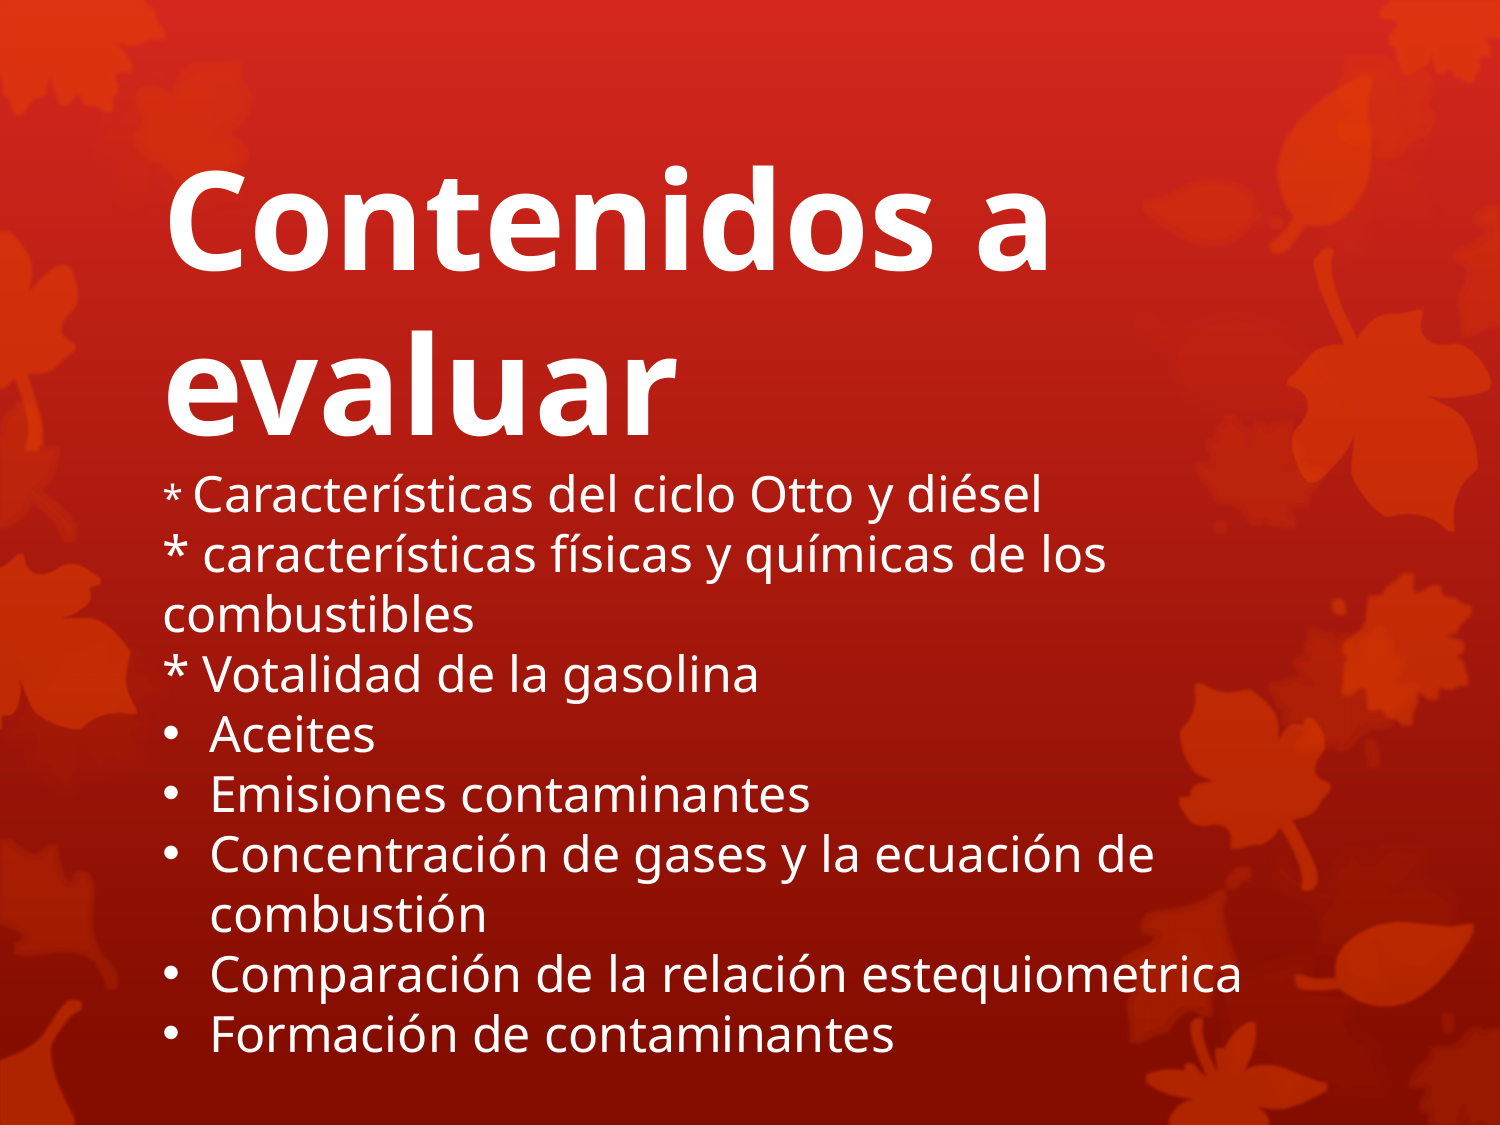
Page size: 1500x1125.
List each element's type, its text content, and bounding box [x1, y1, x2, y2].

text_box Contenidos a evaluar * Características del ciclo Otto y diésel * características físicas y químicas de los combustibles * Votalidad de la gasolina Aceites Emisiones contaminantes Concentración de gases y la ecuación de combustión Comparación de la relación estequiometrica Formación de contaminantes [147, 125, 1376, 1115]
